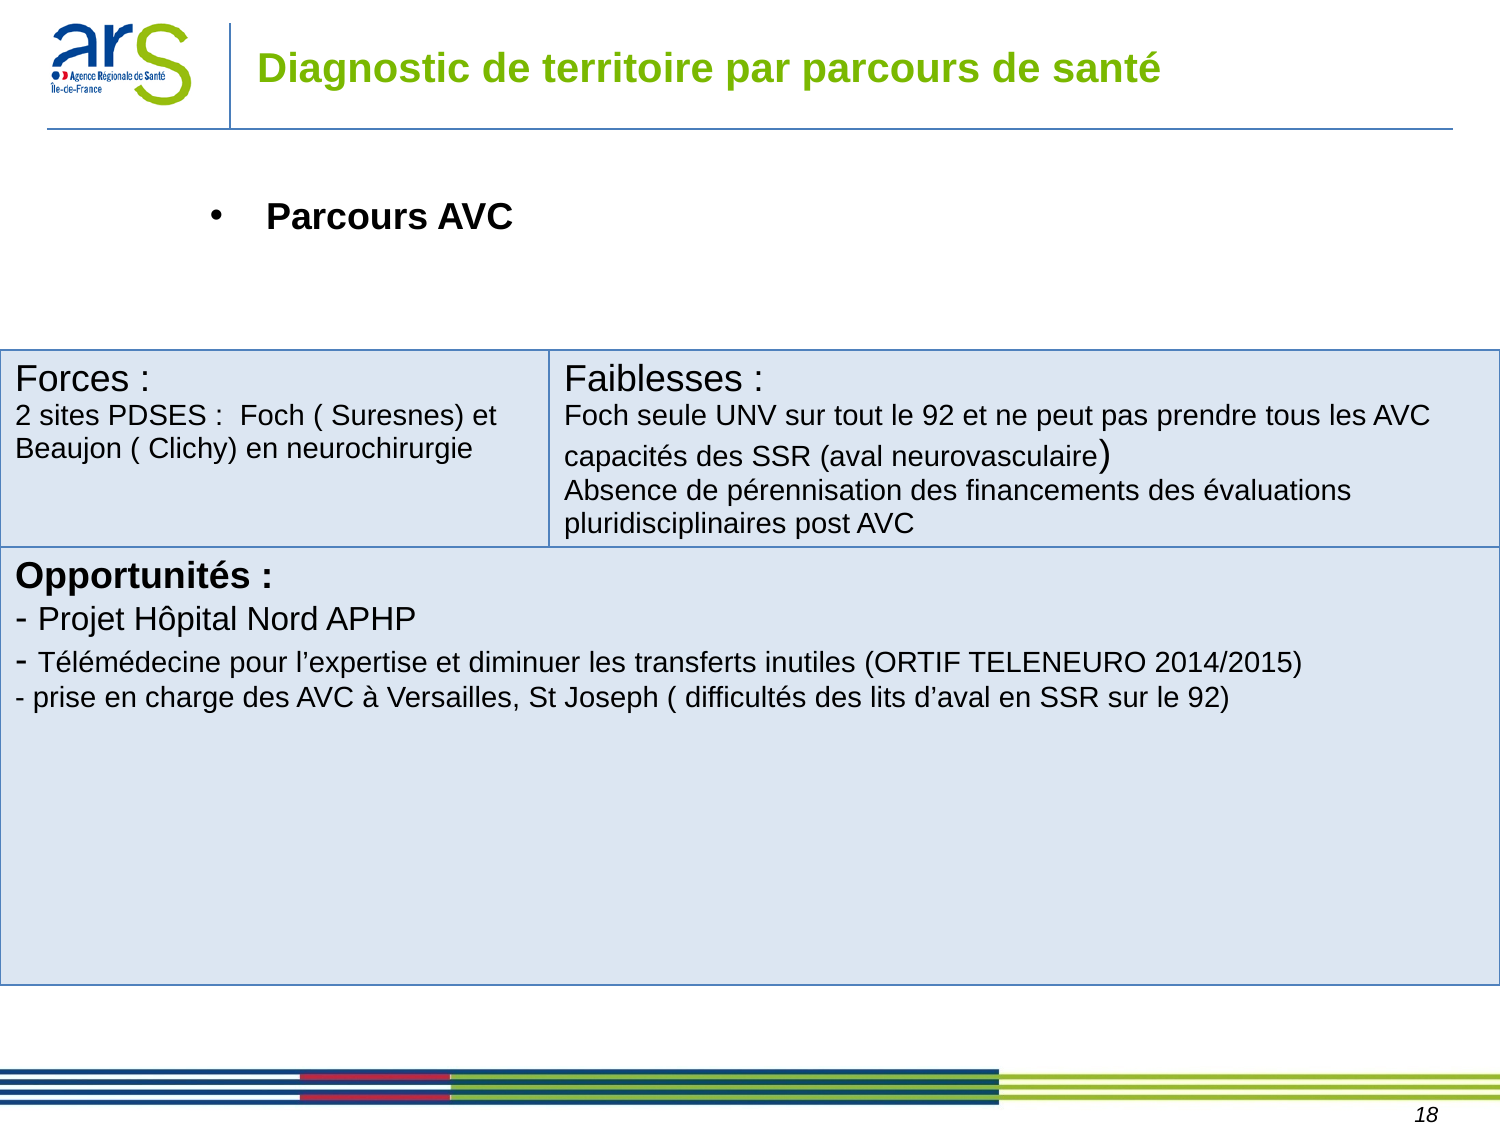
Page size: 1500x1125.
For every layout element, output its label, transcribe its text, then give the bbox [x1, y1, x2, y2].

table_header Faiblesses : Foch seule UNV sur tout le 92 et ne peut pas prendre tous les AVC capacités des SSR (aval neurovasculaire) Absence de pérennisation des financements des évaluations pluridisciplinaires post AVC [550, 351, 1499, 546]
list Parcours AVC [194, 184, 1383, 281]
table_header Forces : 2 sites PDSES : Foch ( Suresnes) et Beaujon ( Clichy) en neurochirurgie [1, 351, 548, 546]
table_cell Opportunités : - Projet Hôpital Nord APHP - Télémédecine pour l’expertise et diminuer les transferts inutiles (ORTIF TELENEURO 2014/2015) - prise en charge des AVC à Versailles, St Joseph ( difficultés des lits d’aval en SSR sur le 92) [1, 548, 1499, 984]
picture [35, 23, 198, 106]
title Diagnostic de territoire par parcours de santé [241, 18, 1426, 114]
picture [0, 1055, 1500, 1118]
